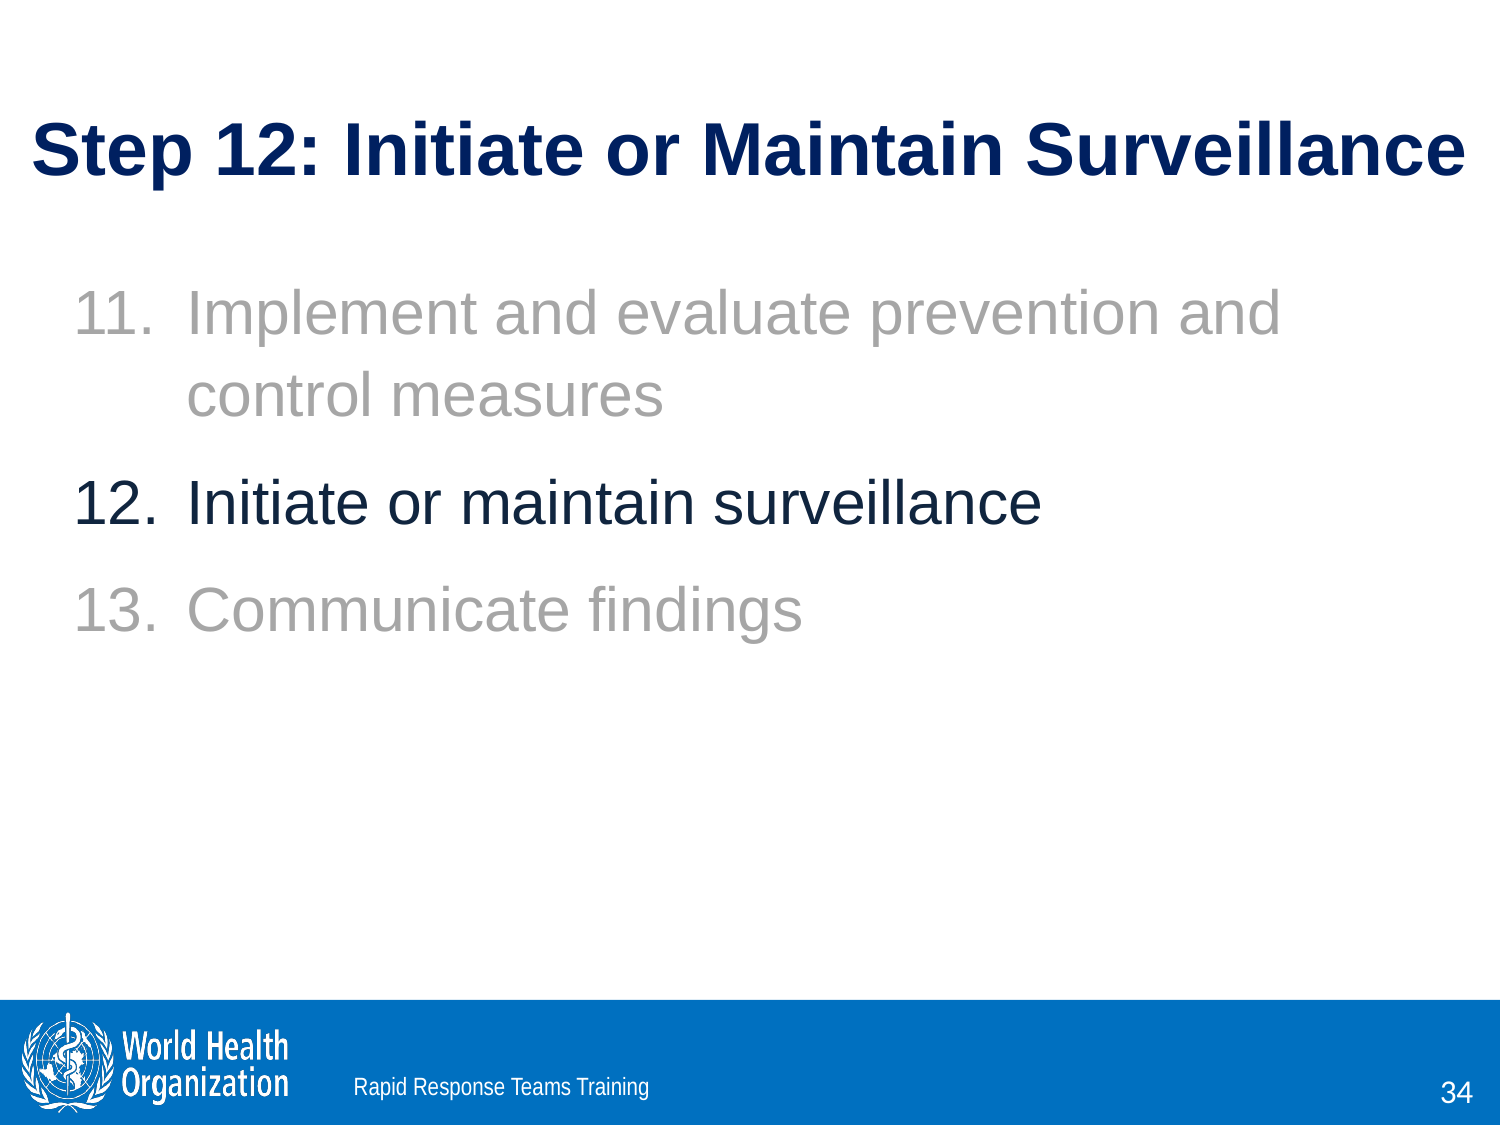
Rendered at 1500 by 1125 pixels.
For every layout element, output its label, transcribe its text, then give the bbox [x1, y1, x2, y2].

text_box Implement and evaluate prevention and control measures Initiate or maintain surveillance Communicate findings [58, 257, 1437, 1094]
picture [21, 1012, 288, 1113]
text_box Step 12: Initiate or Maintain Surveillance [0, 93, 1500, 256]
